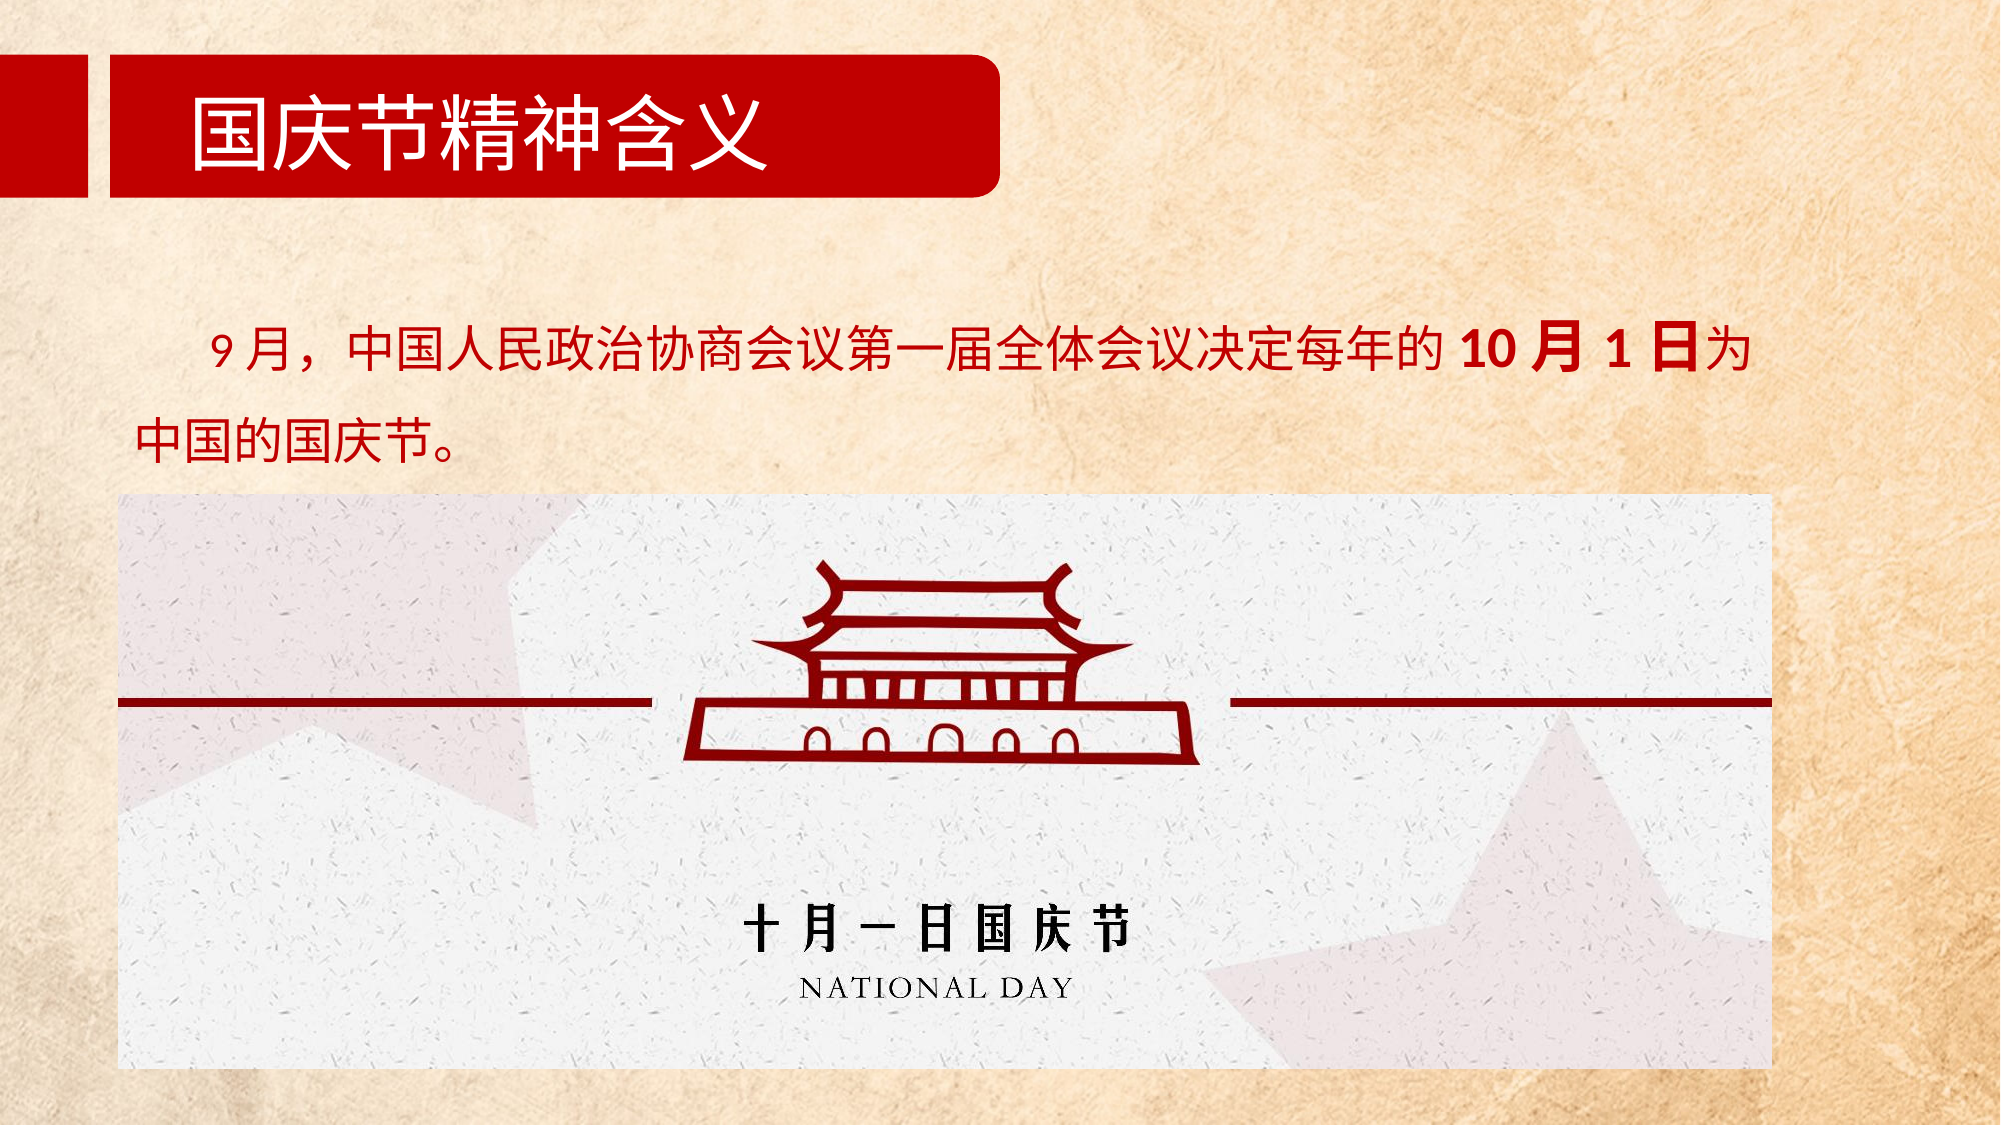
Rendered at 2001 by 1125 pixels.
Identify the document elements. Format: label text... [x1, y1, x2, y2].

text_box 9月，中国人民政治协商会议第一届全体会议决定每年的10月1日为中国的国庆节。 [118, 267, 1772, 477]
text_box 国庆节精神含义 [173, 73, 884, 189]
picture [0, 0, 2001, 1125]
